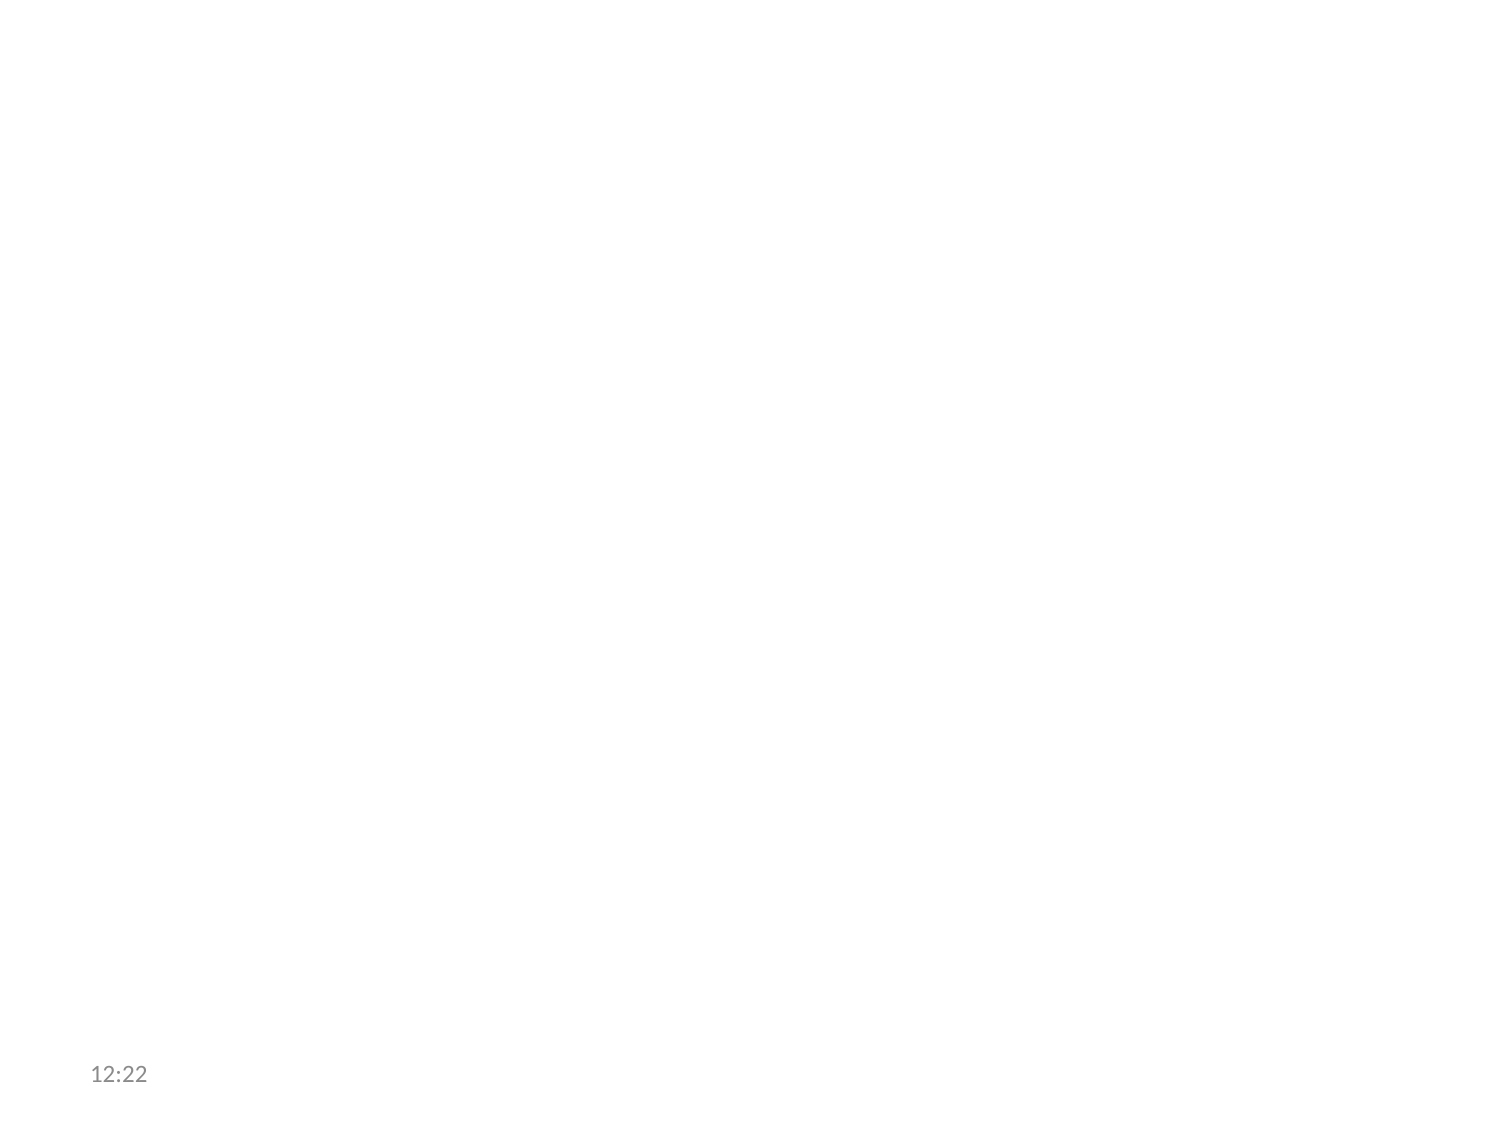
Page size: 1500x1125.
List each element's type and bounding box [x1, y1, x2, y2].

slide_number [75, 1042, 425, 1103]
